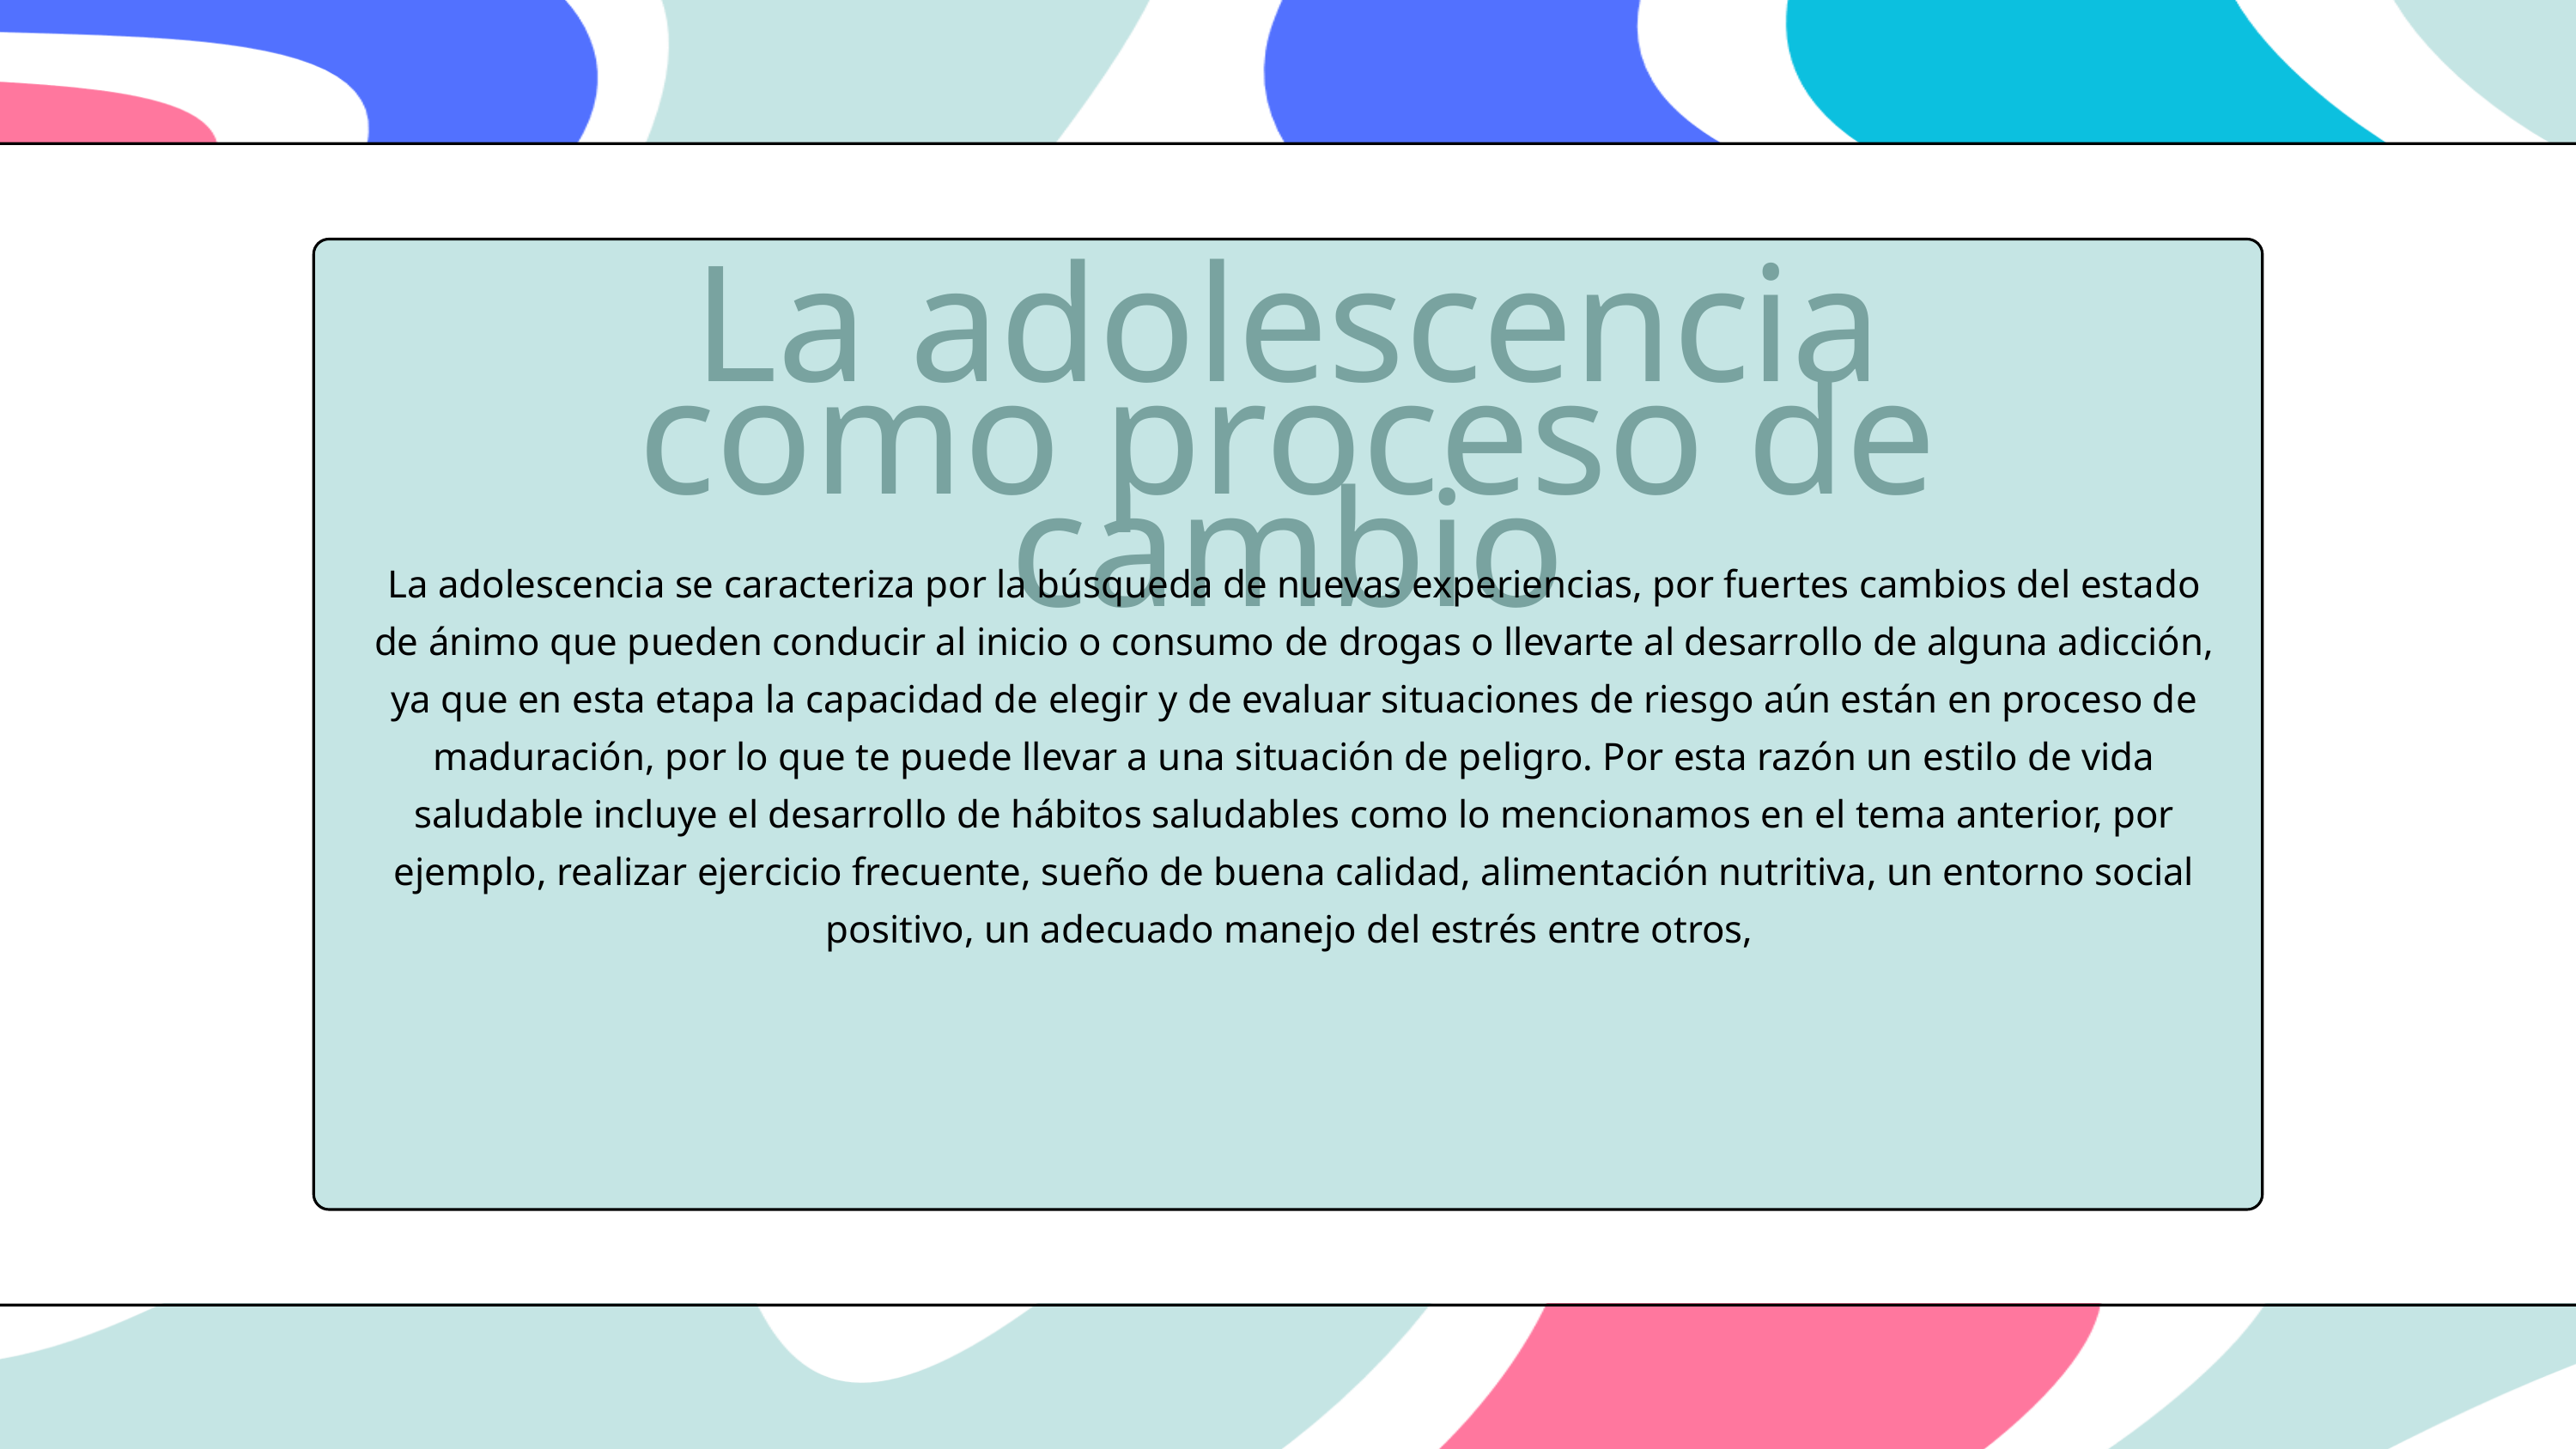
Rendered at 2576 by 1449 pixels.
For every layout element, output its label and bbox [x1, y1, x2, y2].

text_box [313, 239, 2263, 1210]
text_box [0, 0, 2576, 143]
text_box [0, 1306, 2576, 1449]
